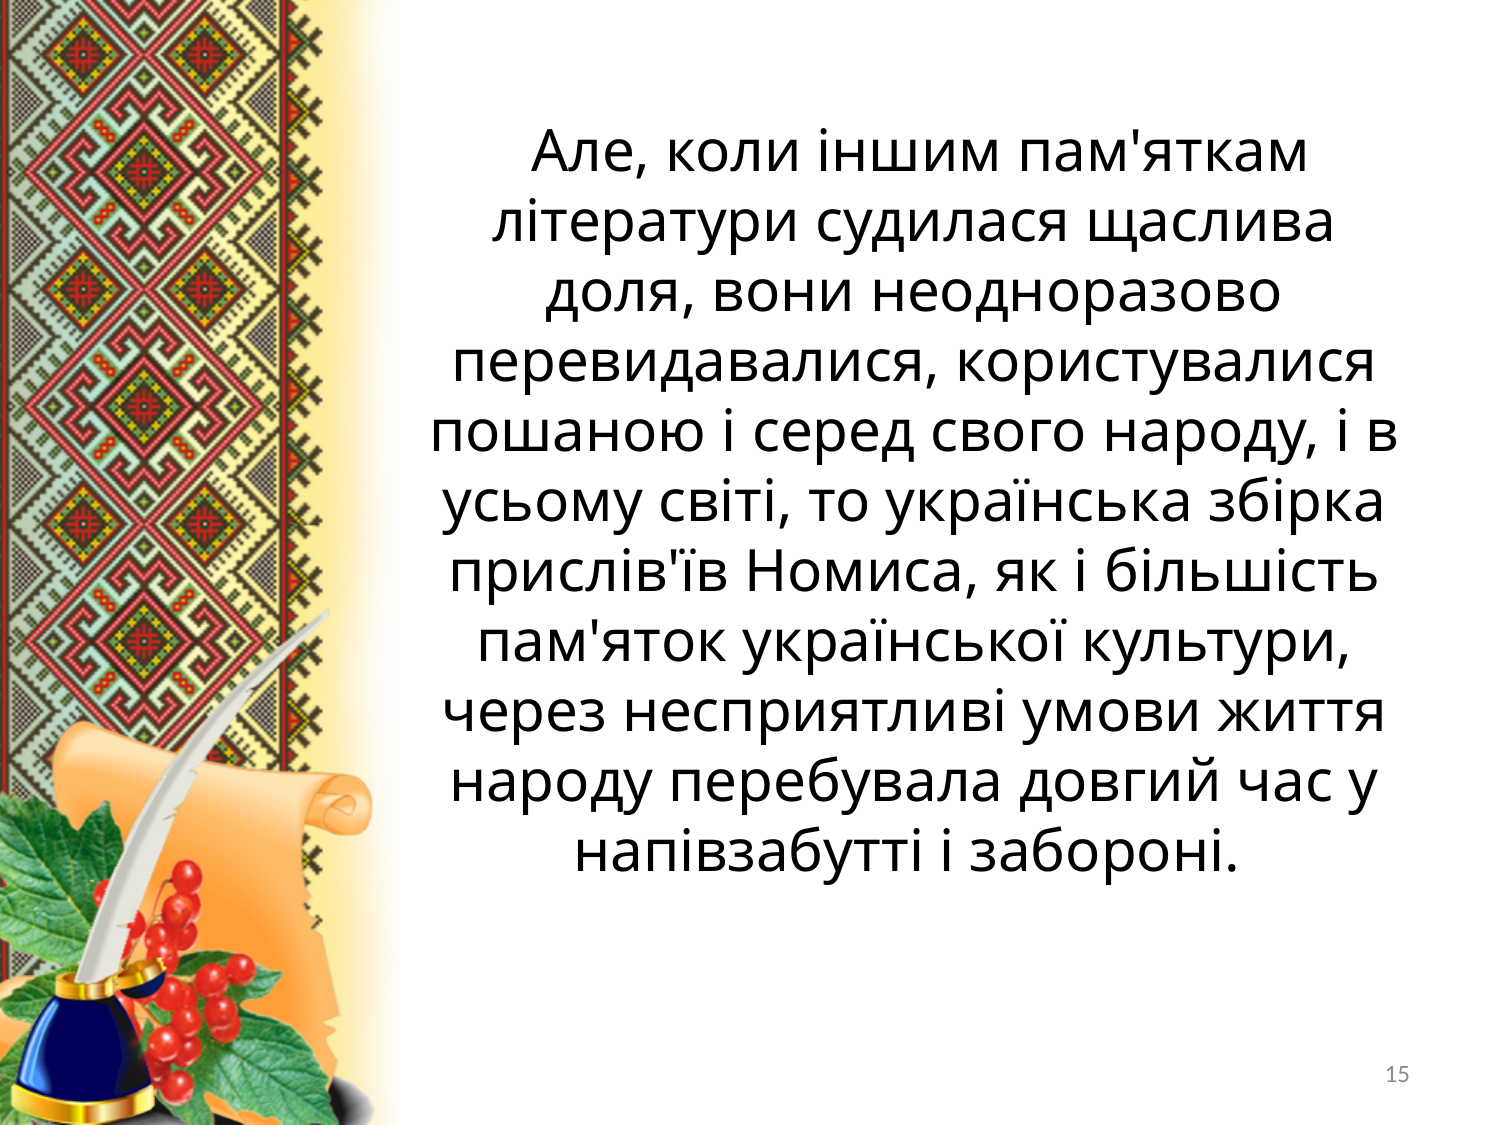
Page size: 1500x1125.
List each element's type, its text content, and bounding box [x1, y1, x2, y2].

text_box Але, коли іншим пам'яткам літератури судилася щаслива доля, вони неодноразово перевидавалися, користувалися пошаною і серед свого народу, і в усьому світі, то українська збірка прислів'їв Номиса, як і більшість пам'яток української культури, через несприятливі умови життя народу перебувала довгий час у напівзабутті і забороні. [402, 105, 1430, 960]
picture [0, 0, 399, 1125]
slide_number 15 [1074, 1042, 1425, 1103]
